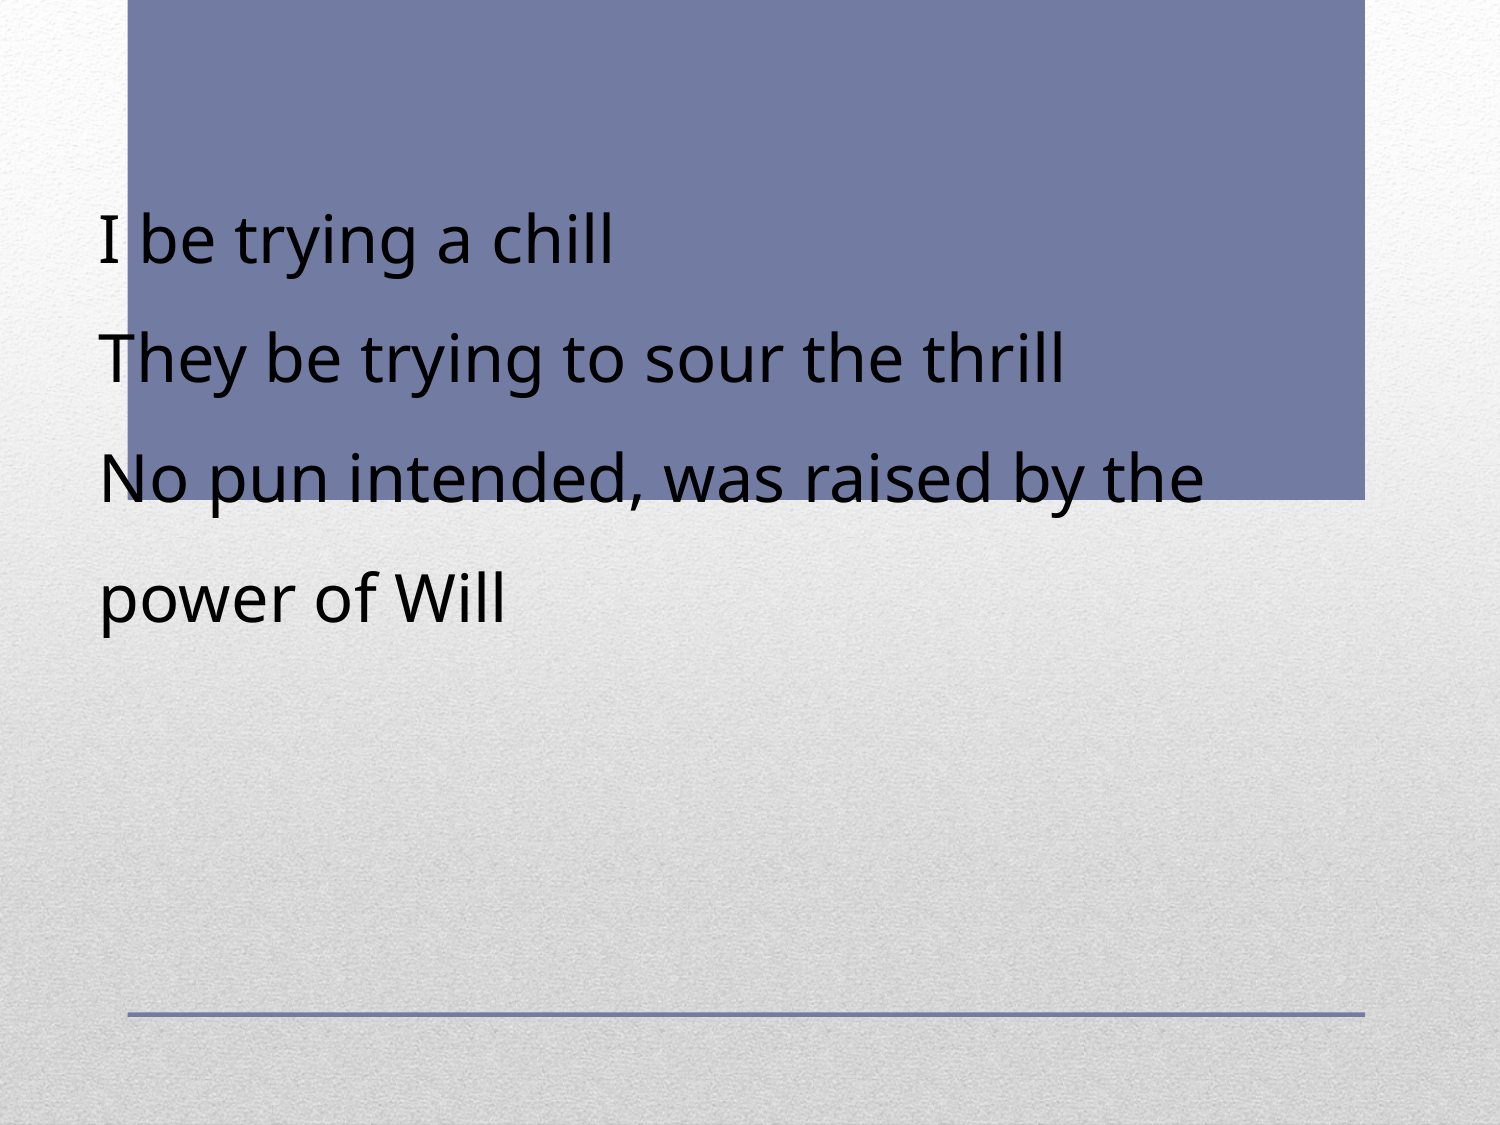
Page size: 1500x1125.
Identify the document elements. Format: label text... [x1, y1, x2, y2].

text_box I be trying a chill They be trying to sour the thrill No pun intended, was raised by the power of Will [84, 148, 1337, 644]
